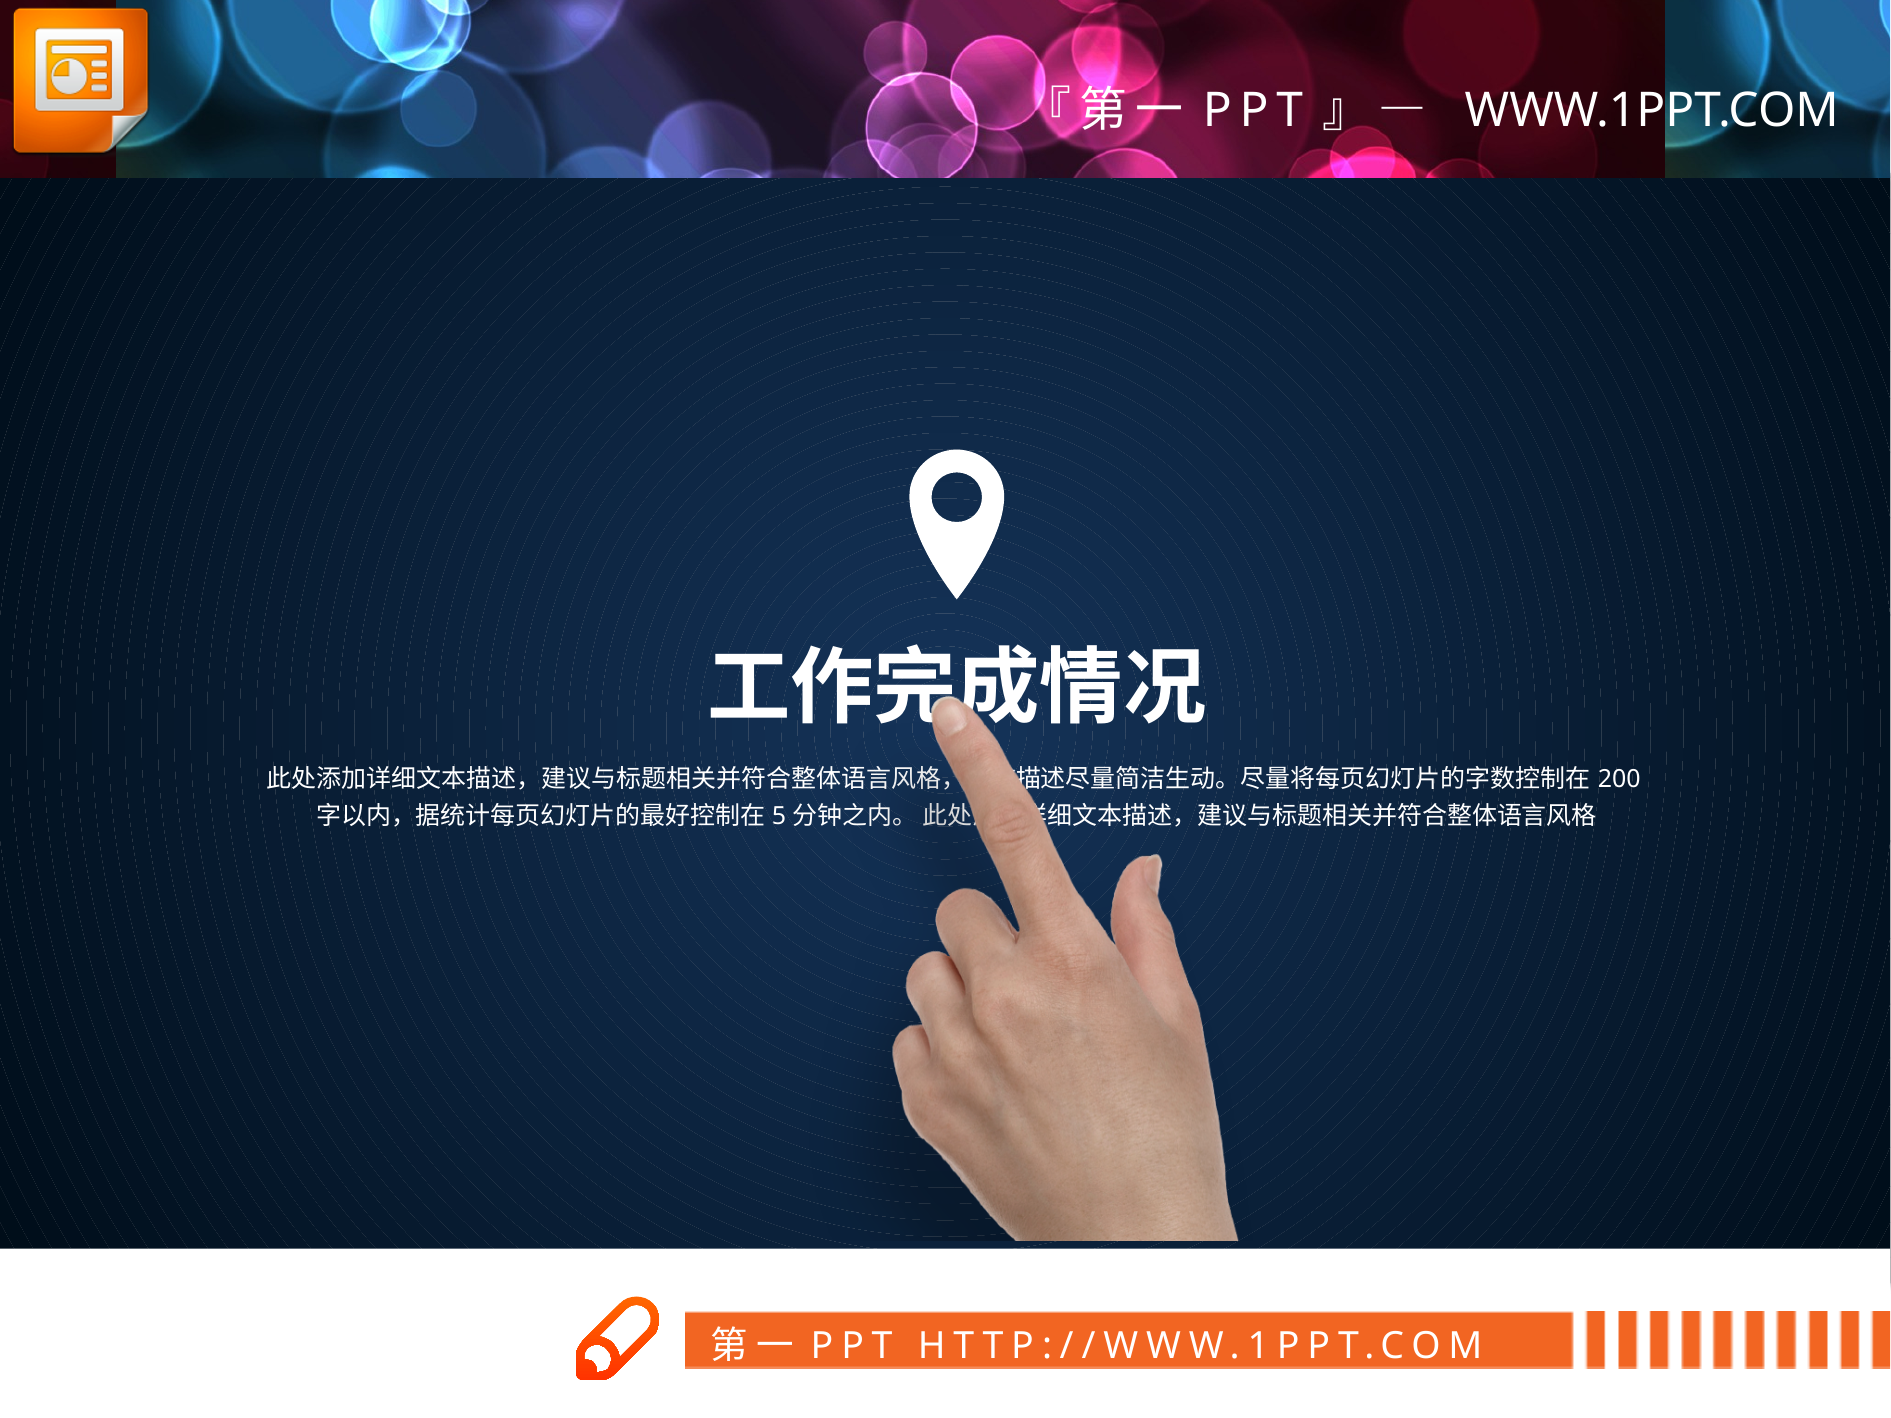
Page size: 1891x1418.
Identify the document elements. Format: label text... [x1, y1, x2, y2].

picture [0, 0, 1891, 178]
text_box 此处添加详细文本描述，建议与标题相关并符合整体语言风格，语言描述尽量简洁生动。尽量将每页幻灯片的字数控制在200字以内，据统计每页幻灯片的最好控制在5分钟之内。 此处添加详细文本描述，建议与标题相关并符合整体语言风格 [1257, 754, 1647, 823]
text_box [909, 449, 1005, 600]
text_box 此处添加详细文本描述，建议与标题相关并符合整体语言风格，语言描述尽量简洁生动。尽量将每页幻灯片的字数控制在200字以内，据统计每页幻灯片的最好控制在5分钟之内。 此处添加详细文本描述，建议与标题相关并符合整体语言风格 [266, 754, 803, 823]
text_box 工作完成情况 [174, 660, 1740, 776]
picture [685, 1311, 1891, 1369]
picture [808, 695, 1253, 1241]
